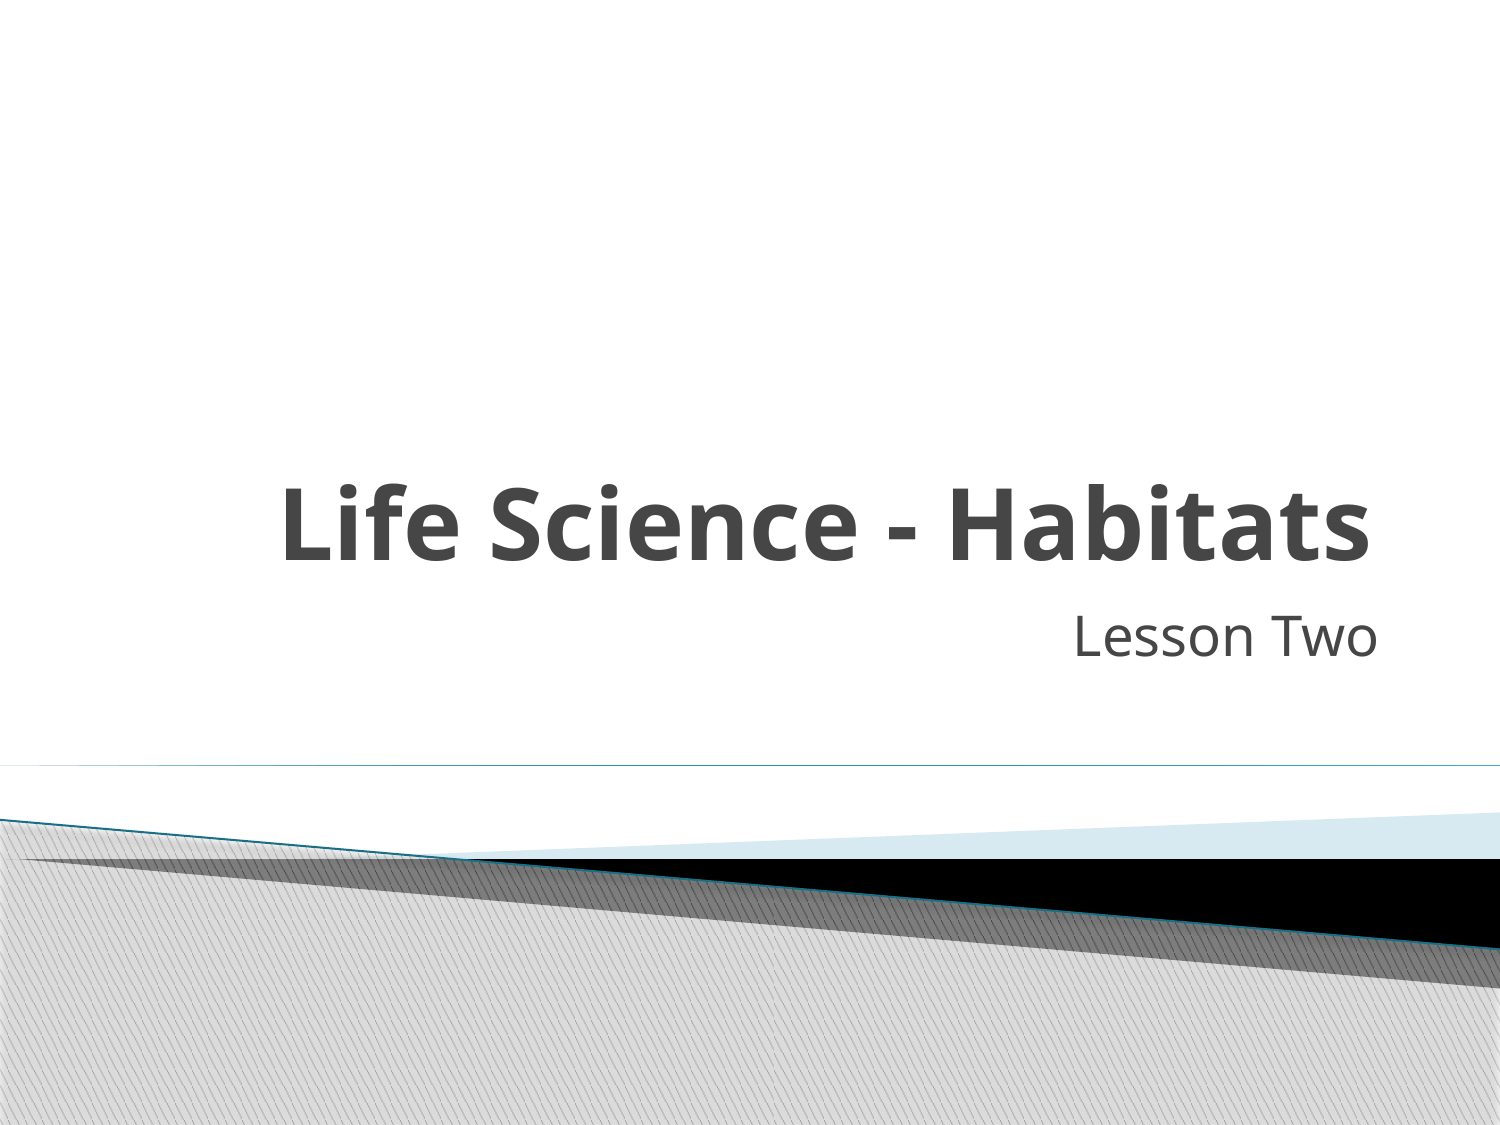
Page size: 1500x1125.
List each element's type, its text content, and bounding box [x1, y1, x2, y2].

subtitle Lesson Two [112, 592, 1388, 790]
title Life Science - Habitats [112, 287, 1388, 588]
picture [5, 859, 1500, 989]
